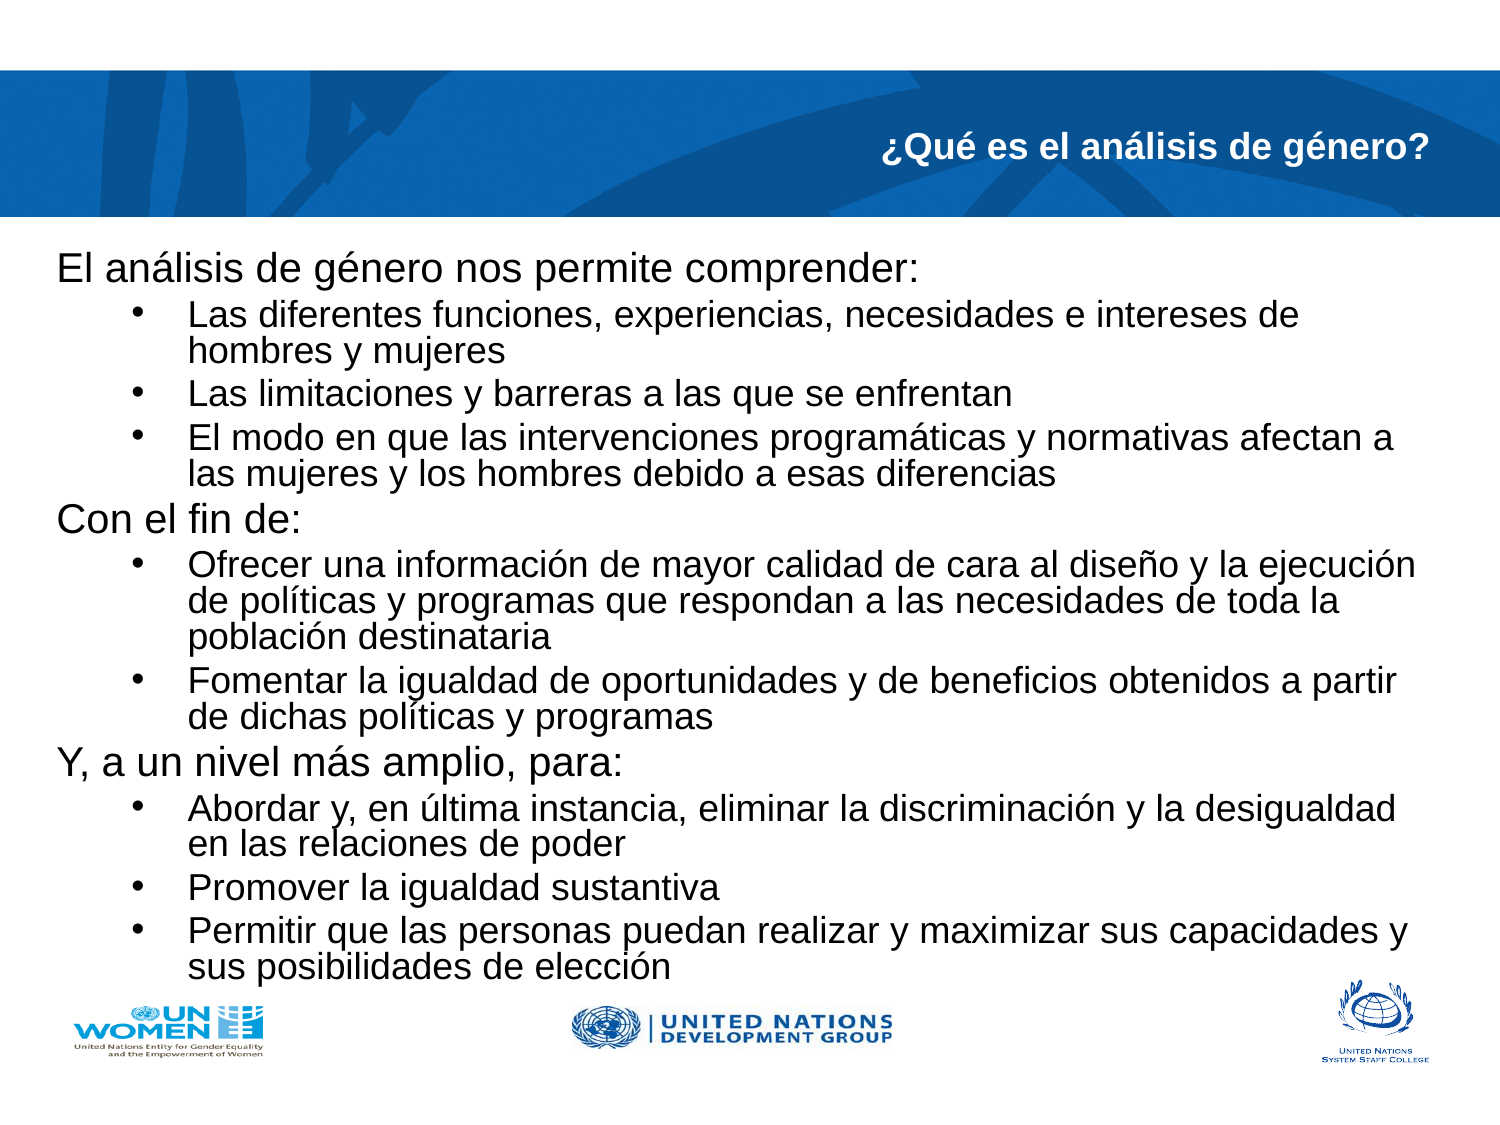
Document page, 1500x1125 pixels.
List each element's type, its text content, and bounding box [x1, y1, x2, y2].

picture [194, 1006, 204, 1013]
picture [170, 1006, 179, 1018]
picture [572, 1006, 892, 1049]
picture [1322, 979, 1429, 1063]
list El análisis de género nos permite comprender: Las diferentes funciones, experiencias, necesidades e intereses de hombres y mujeres Las limitaciones y barreras a las que se enfrentan El modo en que las intervenciones programáticas y normativas afectan a las mujeres y los hombres debido a esas diferencias Con el fin de: Ofrecer una información de mayor calidad de cara al diseño y la ejecución de políticas y programas que respondan a las necesidades de toda la población destinataria Fomentar la igualdad de oportunidades y de beneficios obtenidos a partir de dichas políticas y programas Y, a un nivel más amplio, para: Abordar y, en última instancia, eliminar la discriminación y la desigualdad en las relaciones de poder Promover la igualdad sustantiva Permitir que las personas puedan realizar y maximizar sus capacidades y sus posibilidades de elección [40, 243, 1448, 919]
picture [0, 70, 1500, 217]
picture [73, 1006, 263, 1058]
title ¿Qué es el análisis de género? [170, 94, 1447, 195]
